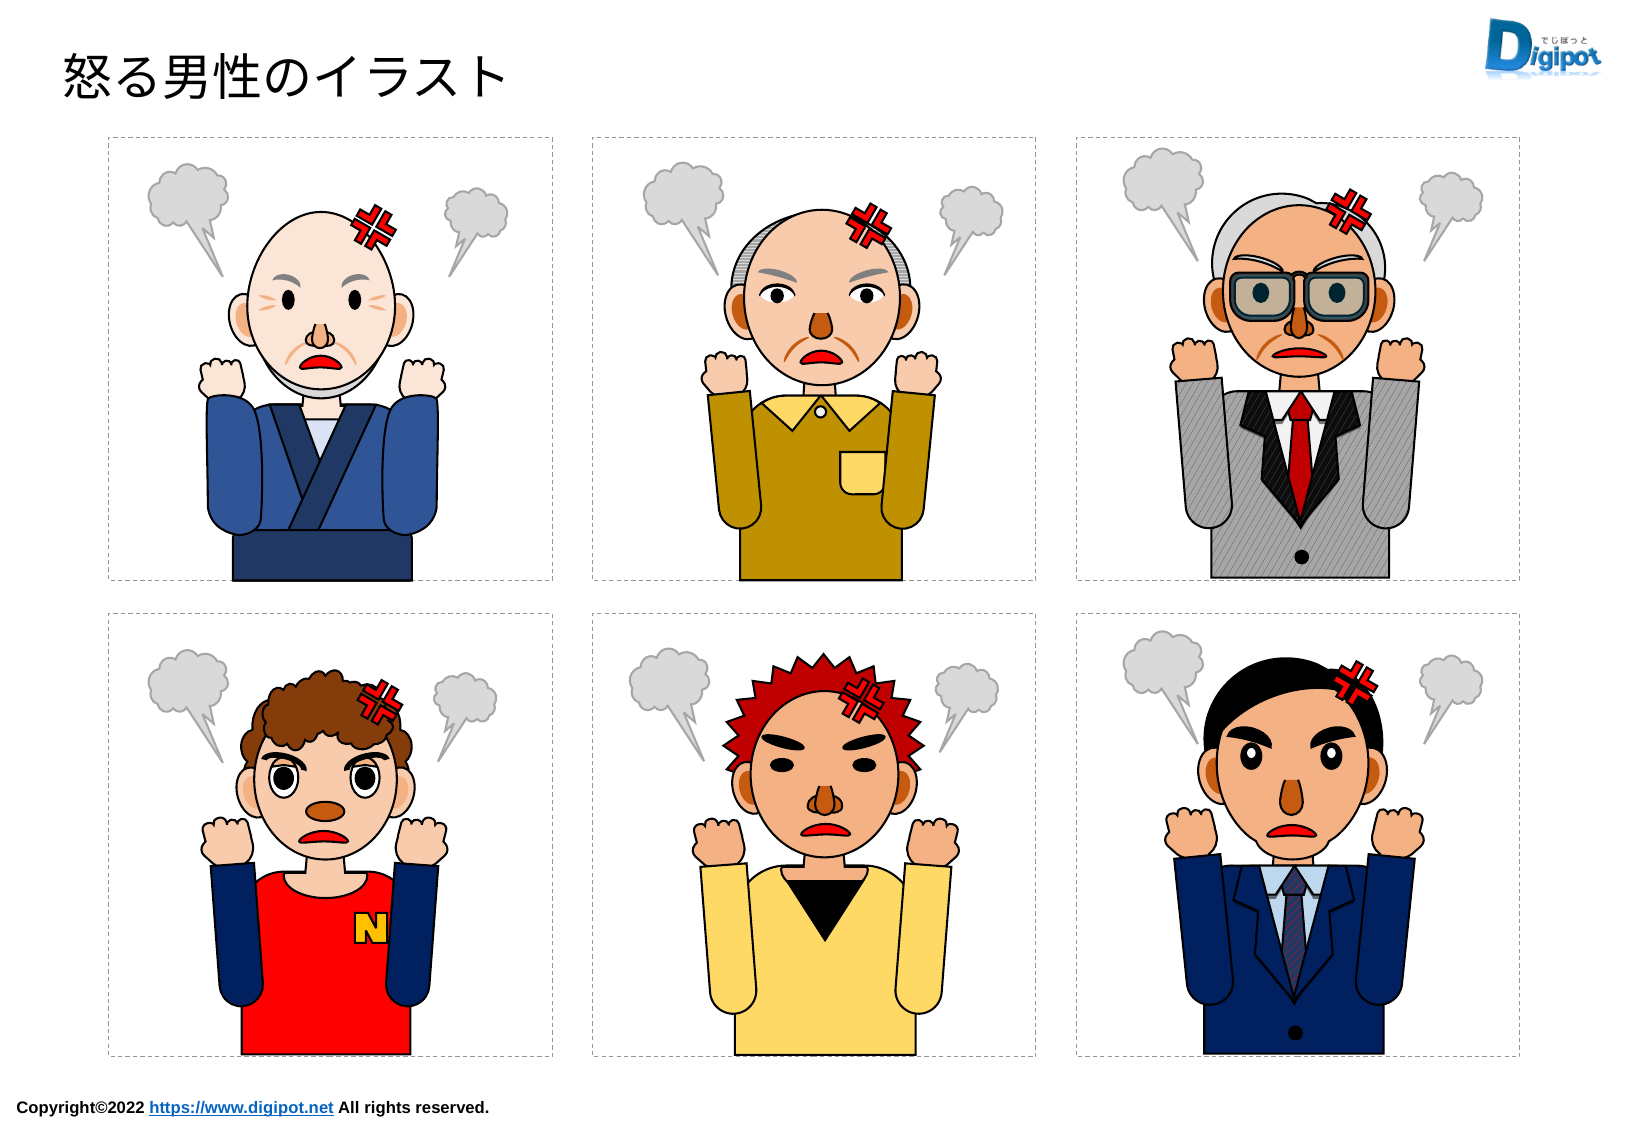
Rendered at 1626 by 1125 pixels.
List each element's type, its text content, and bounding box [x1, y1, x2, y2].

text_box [148, 164, 508, 581]
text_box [1123, 148, 1483, 578]
picture [1485, 18, 1602, 82]
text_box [629, 648, 999, 1055]
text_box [643, 162, 1003, 581]
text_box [148, 649, 497, 1055]
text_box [1123, 631, 1483, 1054]
text_box 怒る男性のイラスト [48, 38, 527, 113]
